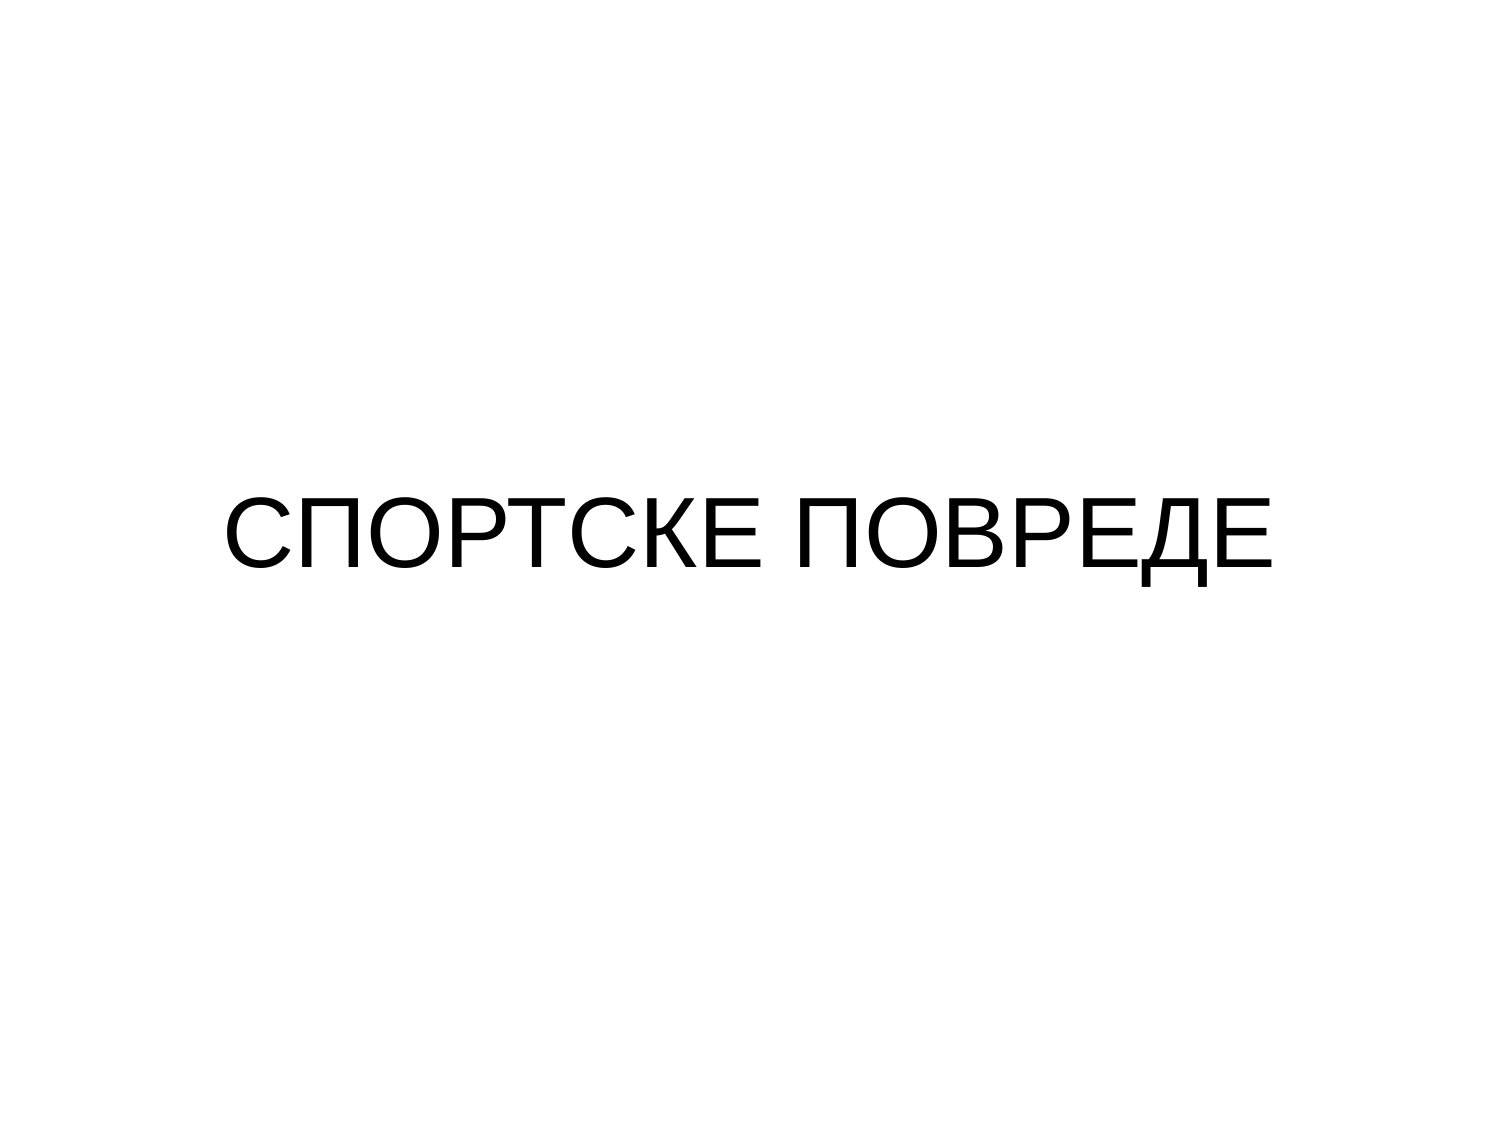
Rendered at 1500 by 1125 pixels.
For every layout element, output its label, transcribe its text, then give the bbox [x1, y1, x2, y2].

list СПОРТСКЕ ПОВРЕДЕ [103, 299, 1397, 1014]
